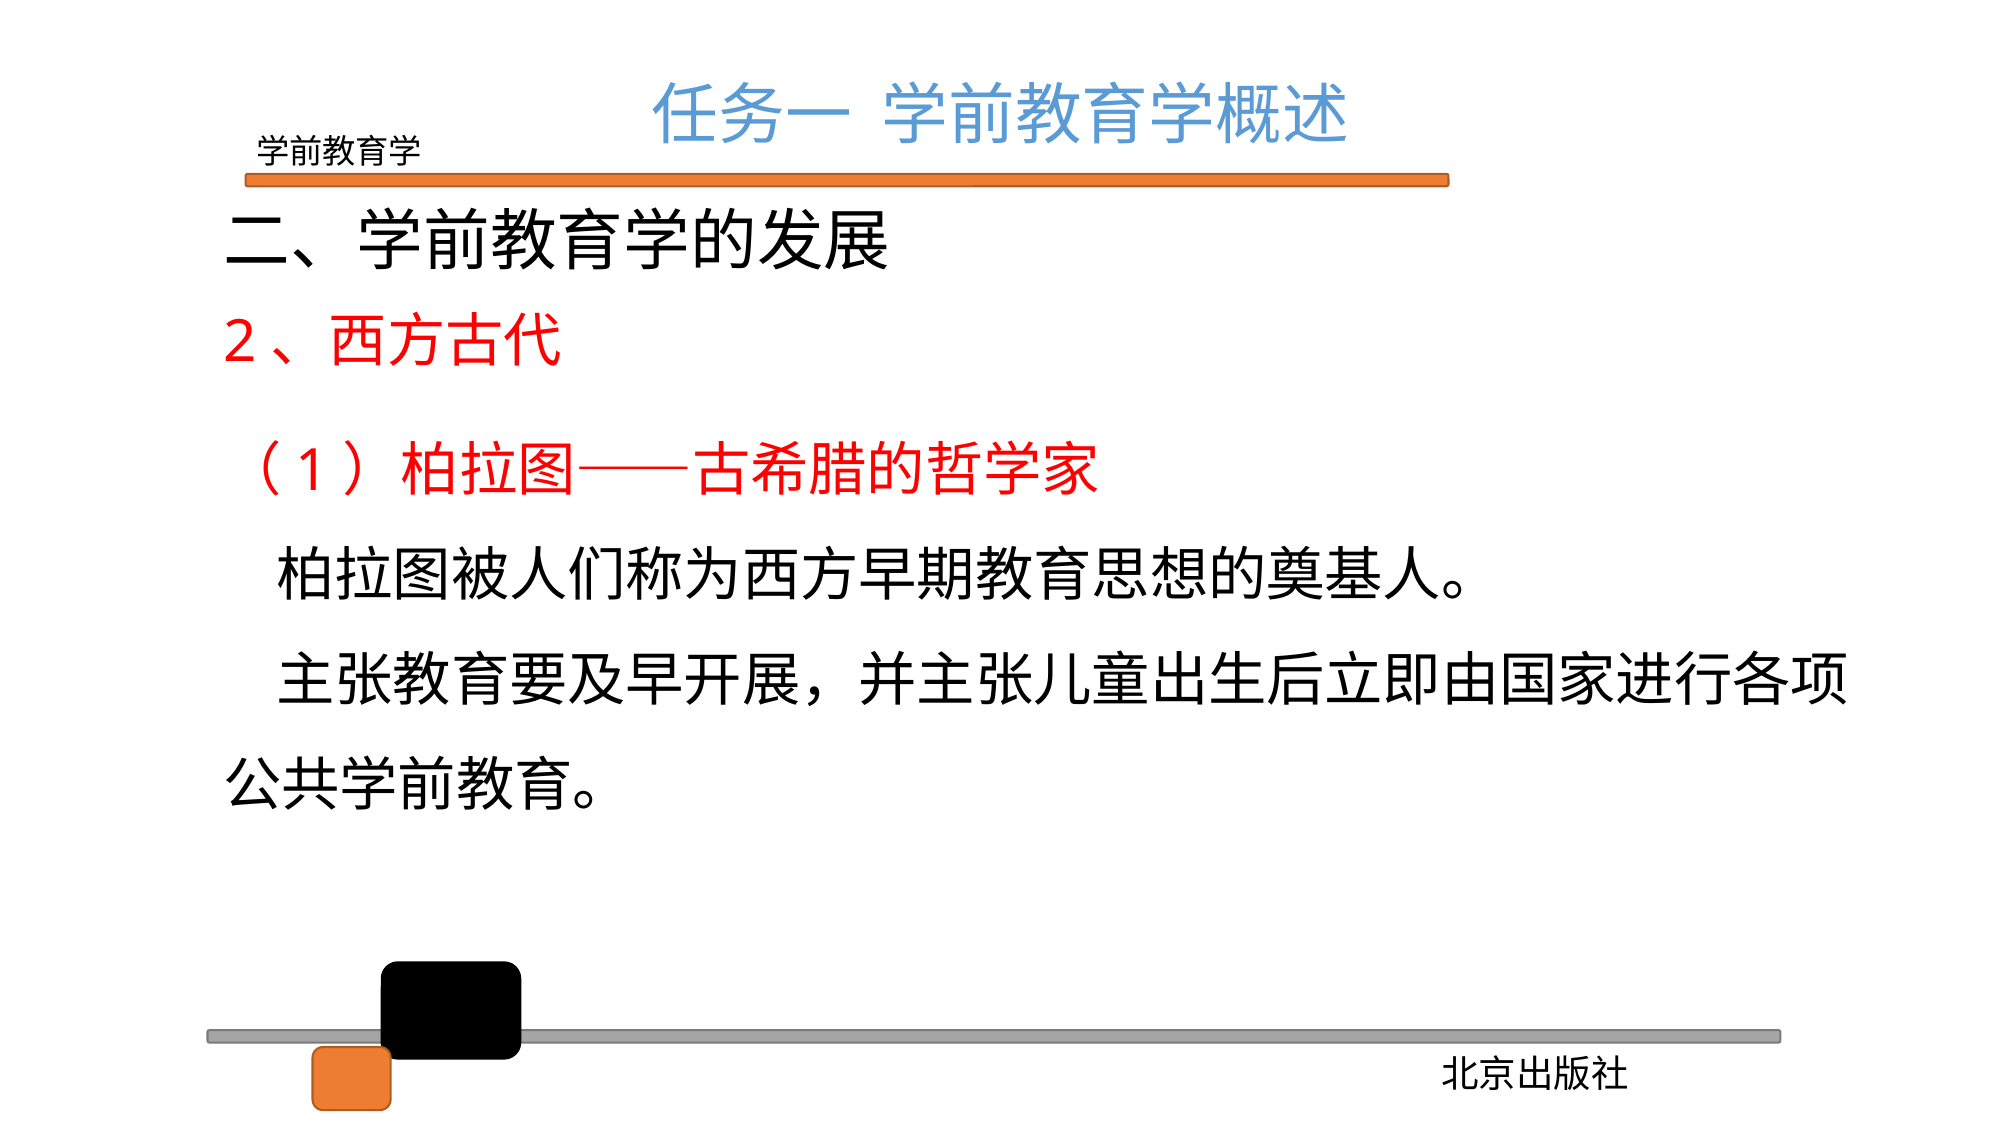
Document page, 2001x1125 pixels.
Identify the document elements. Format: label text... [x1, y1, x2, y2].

text_box 二、学前教育学的发展 2、西方古代 （1）柏拉图——古希腊的哲学家 柏拉图被人们称为西方早期教育思想的奠基人。 主张教育要及早开展，并主张儿童出生后立即由国家进行各项公共学前教育。 [208, 190, 1864, 1125]
text_box 任务一 学前教育学概述 [636, 64, 1365, 160]
